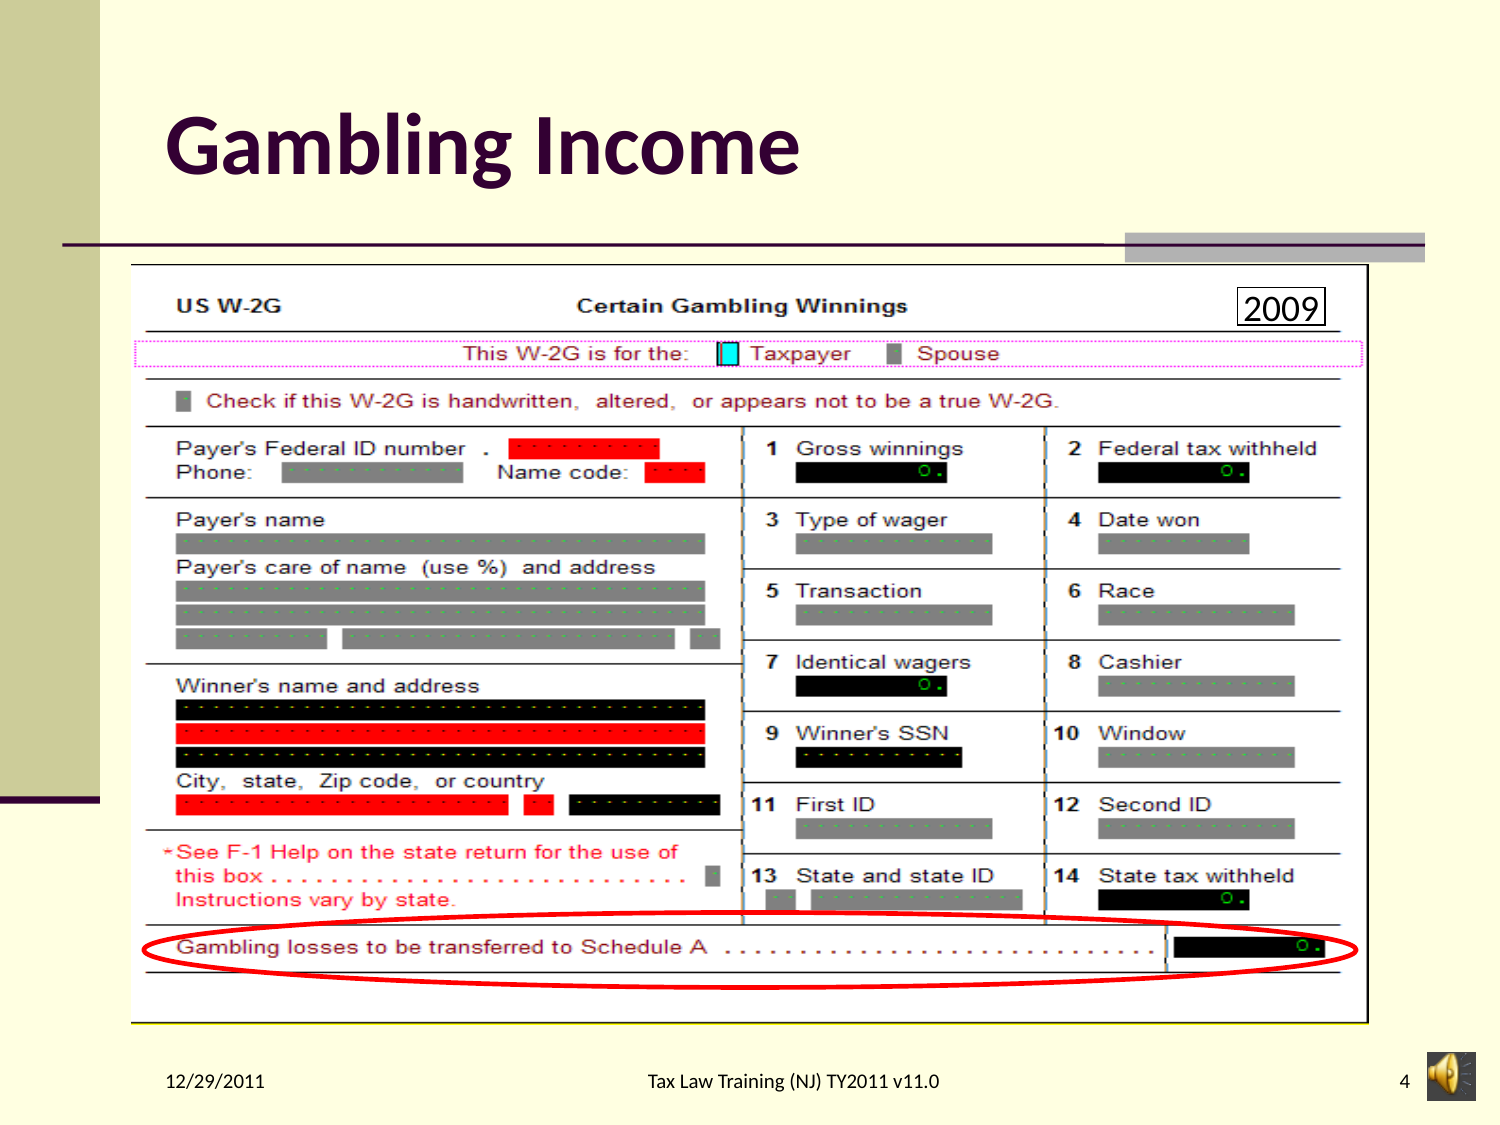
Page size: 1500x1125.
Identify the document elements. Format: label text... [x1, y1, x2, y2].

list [131, 264, 1369, 1026]
title Gambling Income [150, 45, 1425, 234]
footer Tax Law Training (NJ) TY2011 v11.0 [549, 1049, 1038, 1101]
slide_number 4 [1112, 1049, 1426, 1101]
picture [1426, 1051, 1477, 1102]
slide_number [149, 1050, 476, 1101]
